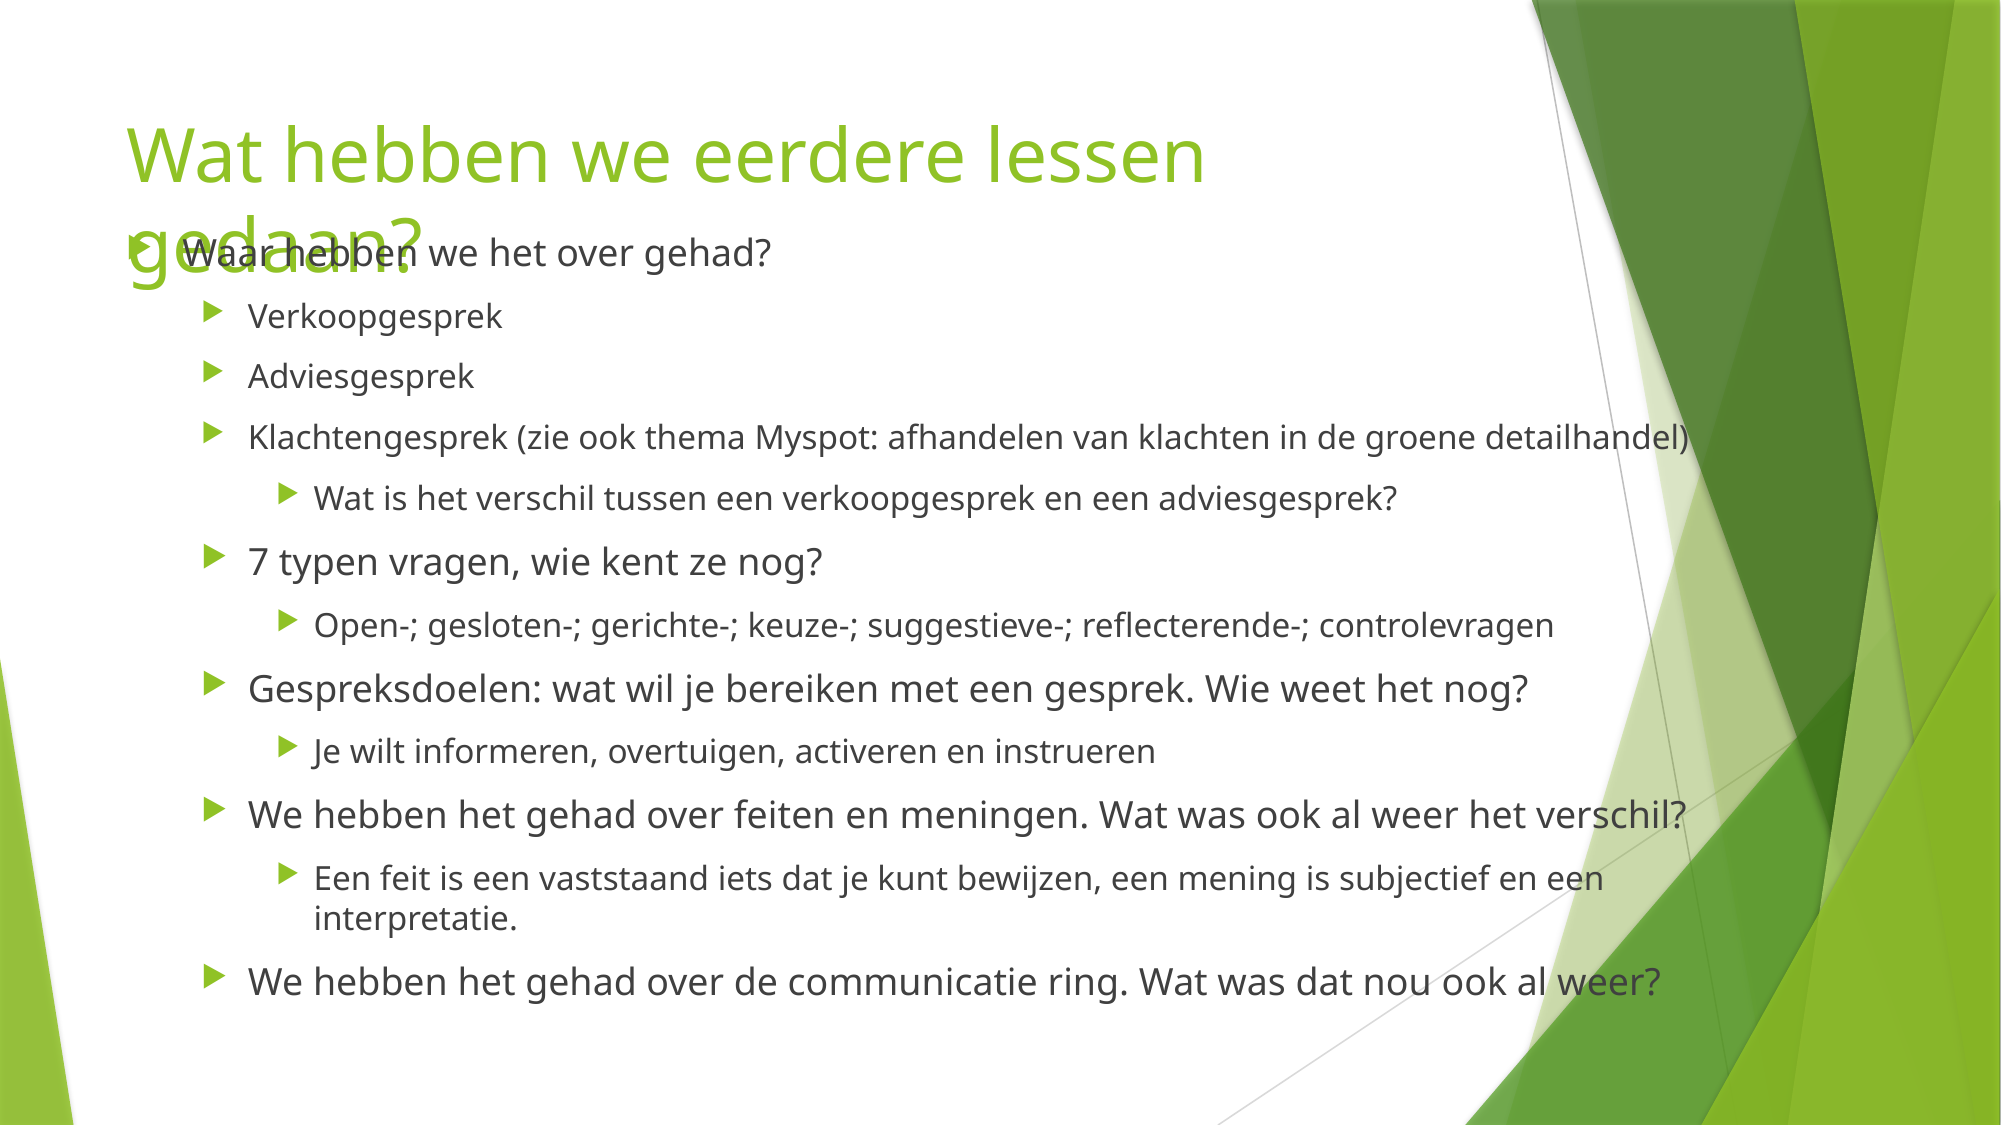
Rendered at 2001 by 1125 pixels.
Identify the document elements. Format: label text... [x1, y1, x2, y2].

title Wat hebben we eerdere lessen gedaan? [111, 99, 1522, 221]
list Waar hebben we het over gehad? Verkoopgesprek Adviesgesprek Klachtengesprek (zie ook thema Myspot: afhandelen van klachten in de groene detailhandel) Wat is het verschil tussen een verkoopgesprek en een adviesgesprek? 7 typen vragen, wie kent ze nog? Open-; gesloten-; gerichte-; keuze-; suggestieve-; reflecterende-; controlevragen Gespreksdoelen: wat wil je bereiken met een gesprek. Wie weet het nog? Je wilt informeren, overtuigen, activeren en instrueren We hebben het gehad over feiten en meningen. Wat was ook al weer het verschil? Een feit is een vaststaand iets dat je kunt bewijzen, een mening is subjectief en een interpretatie. We hebben het gehad over de communicatie ring. Wat was dat nou ook al weer? [111, 221, 1740, 1069]
